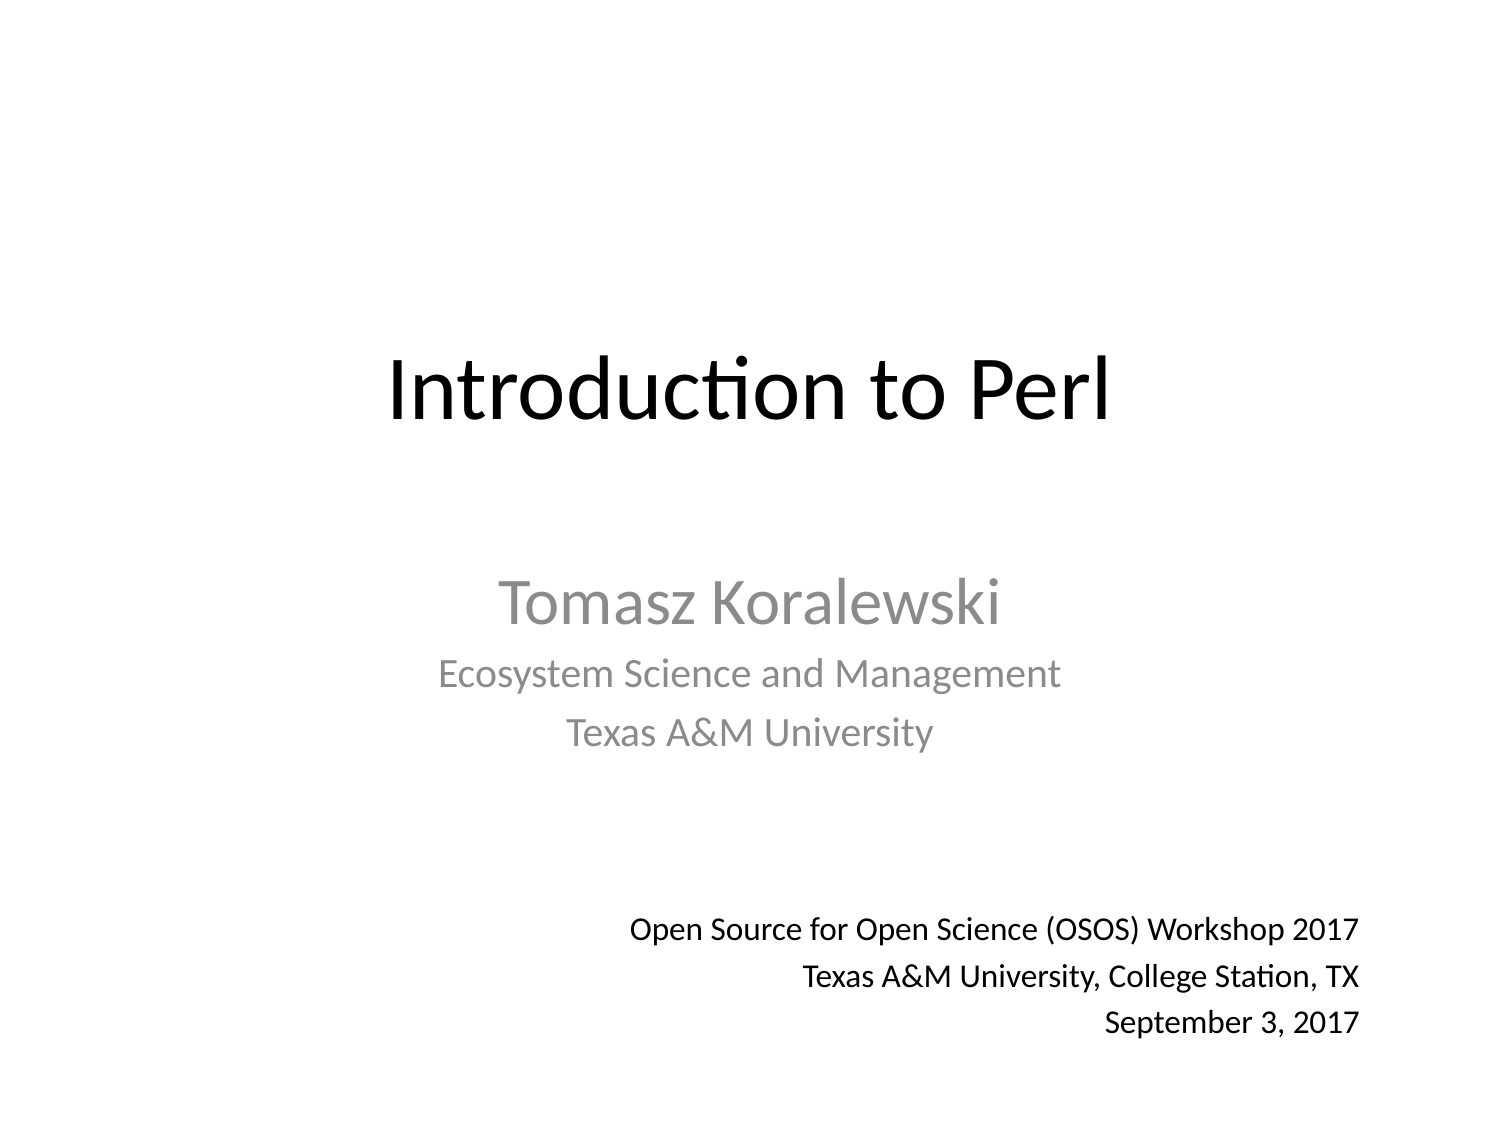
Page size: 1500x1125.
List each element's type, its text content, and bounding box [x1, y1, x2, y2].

title Introduction to Perl [112, 262, 1388, 504]
text_box Open Source for Open Science (OSOS) Workshop 2017 Texas A&M University, College Station, TX September 3, 2017 [462, 899, 1375, 1044]
subtitle Tomasz Koralewski Ecosystem Science and Management Texas A&M University [225, 550, 1275, 838]
